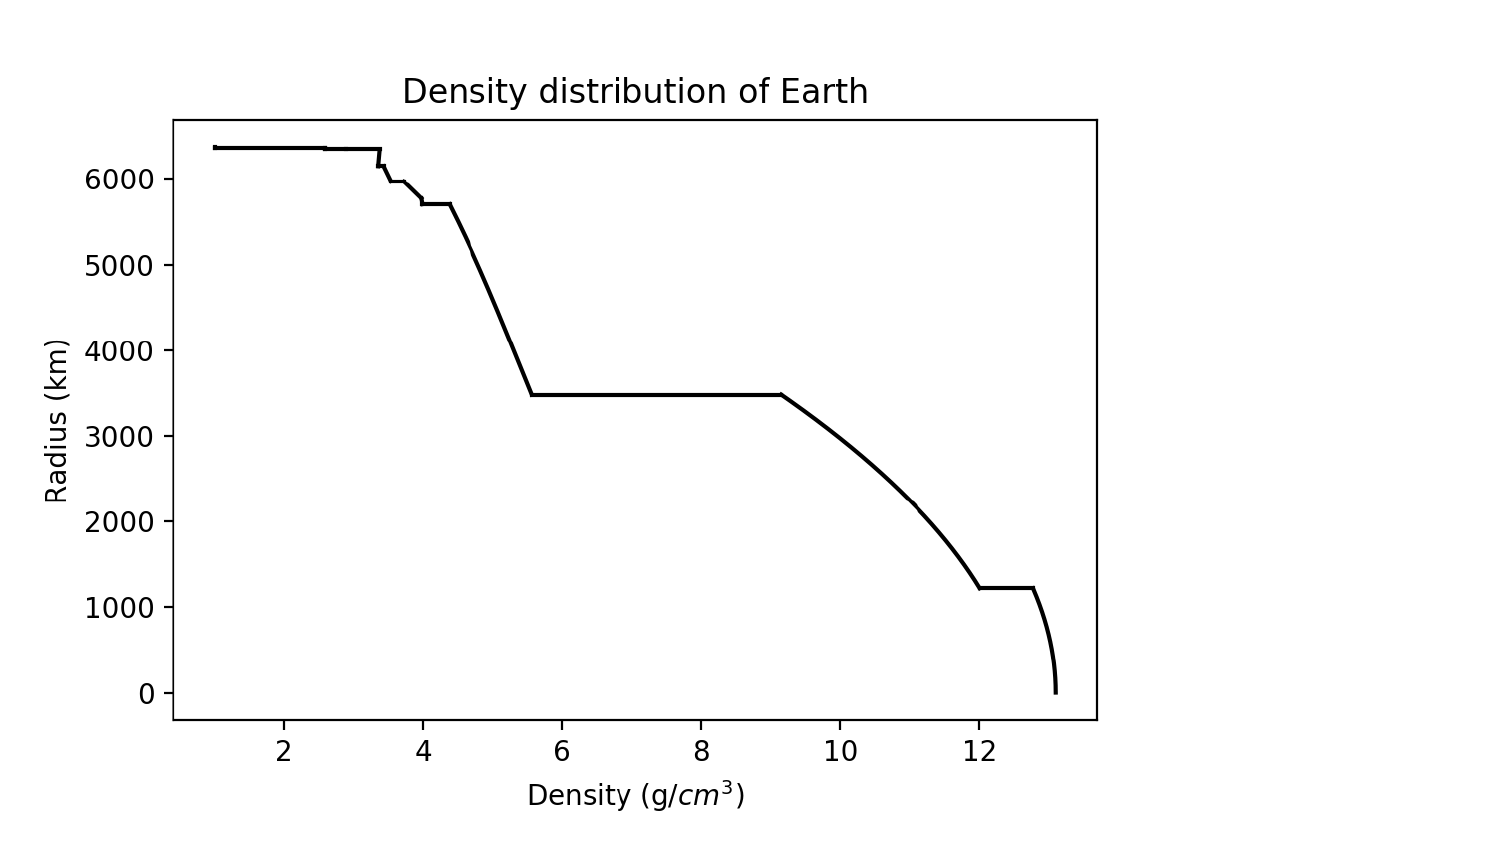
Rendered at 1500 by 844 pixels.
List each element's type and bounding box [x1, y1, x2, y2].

picture [24, 24, 1216, 819]
